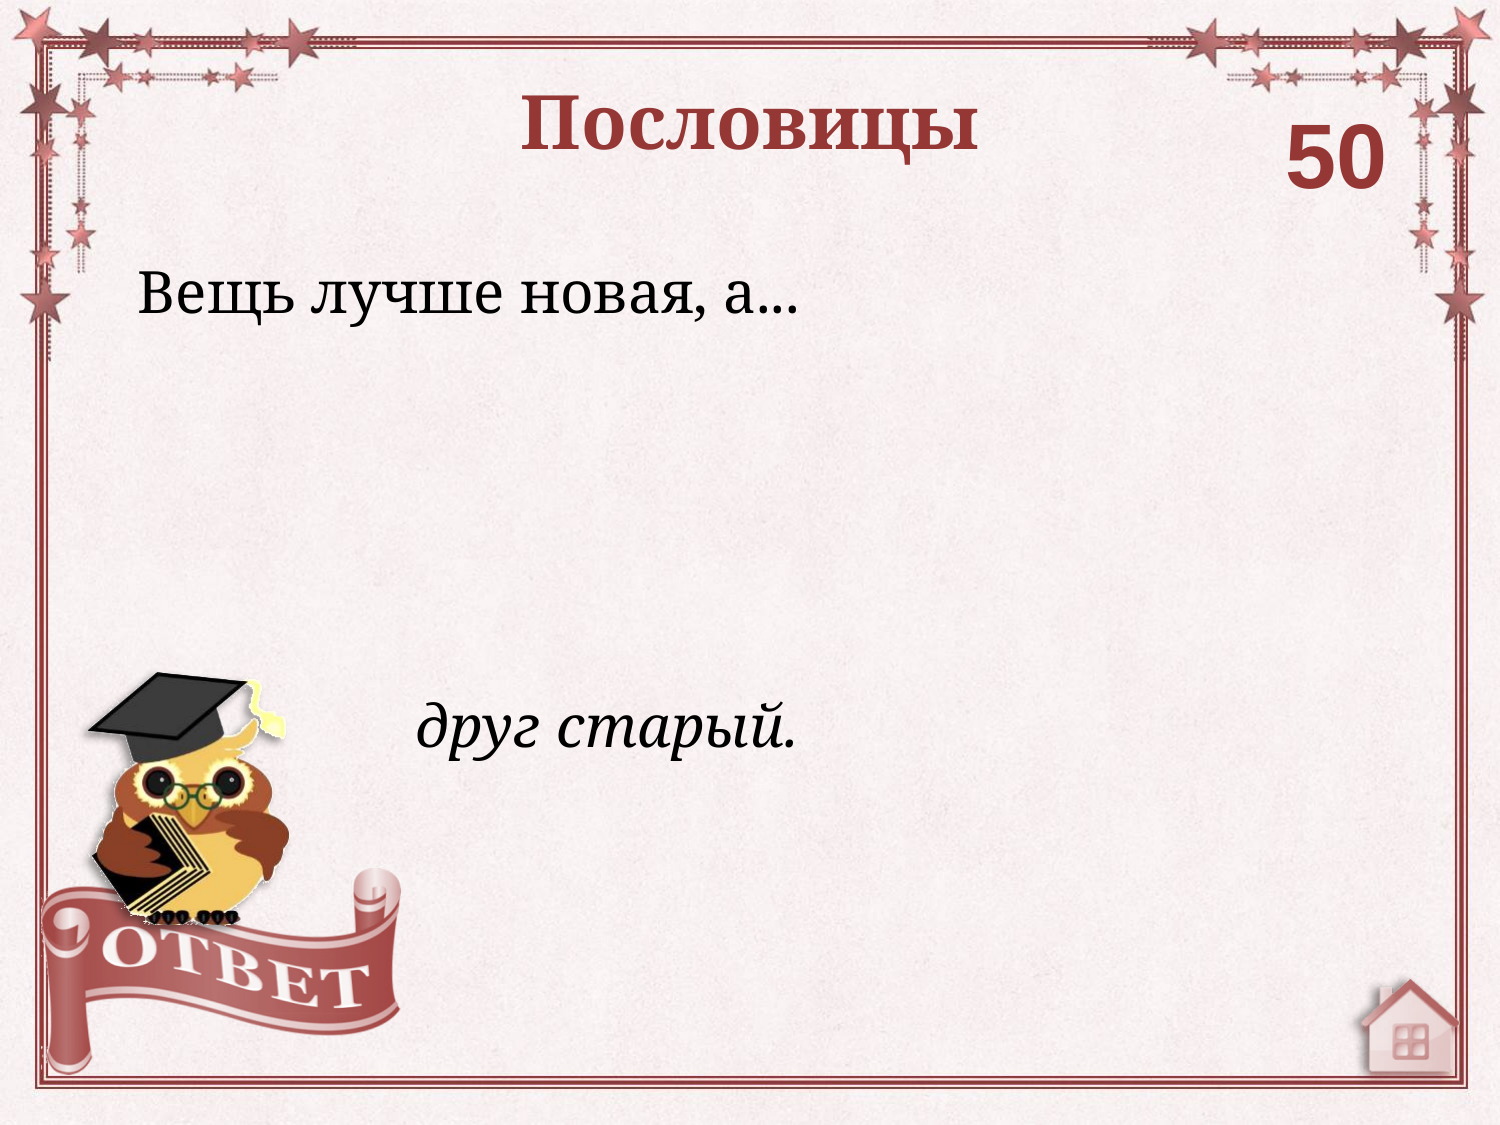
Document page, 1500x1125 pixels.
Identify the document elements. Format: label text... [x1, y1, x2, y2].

picture [0, 0, 1500, 1125]
text_box Пословицы [301, 66, 1200, 172]
text_box 50 [1266, 89, 1407, 215]
text_box друг старый. [400, 681, 1435, 766]
text_box Вещь лучше новая, а... [123, 247, 1378, 333]
